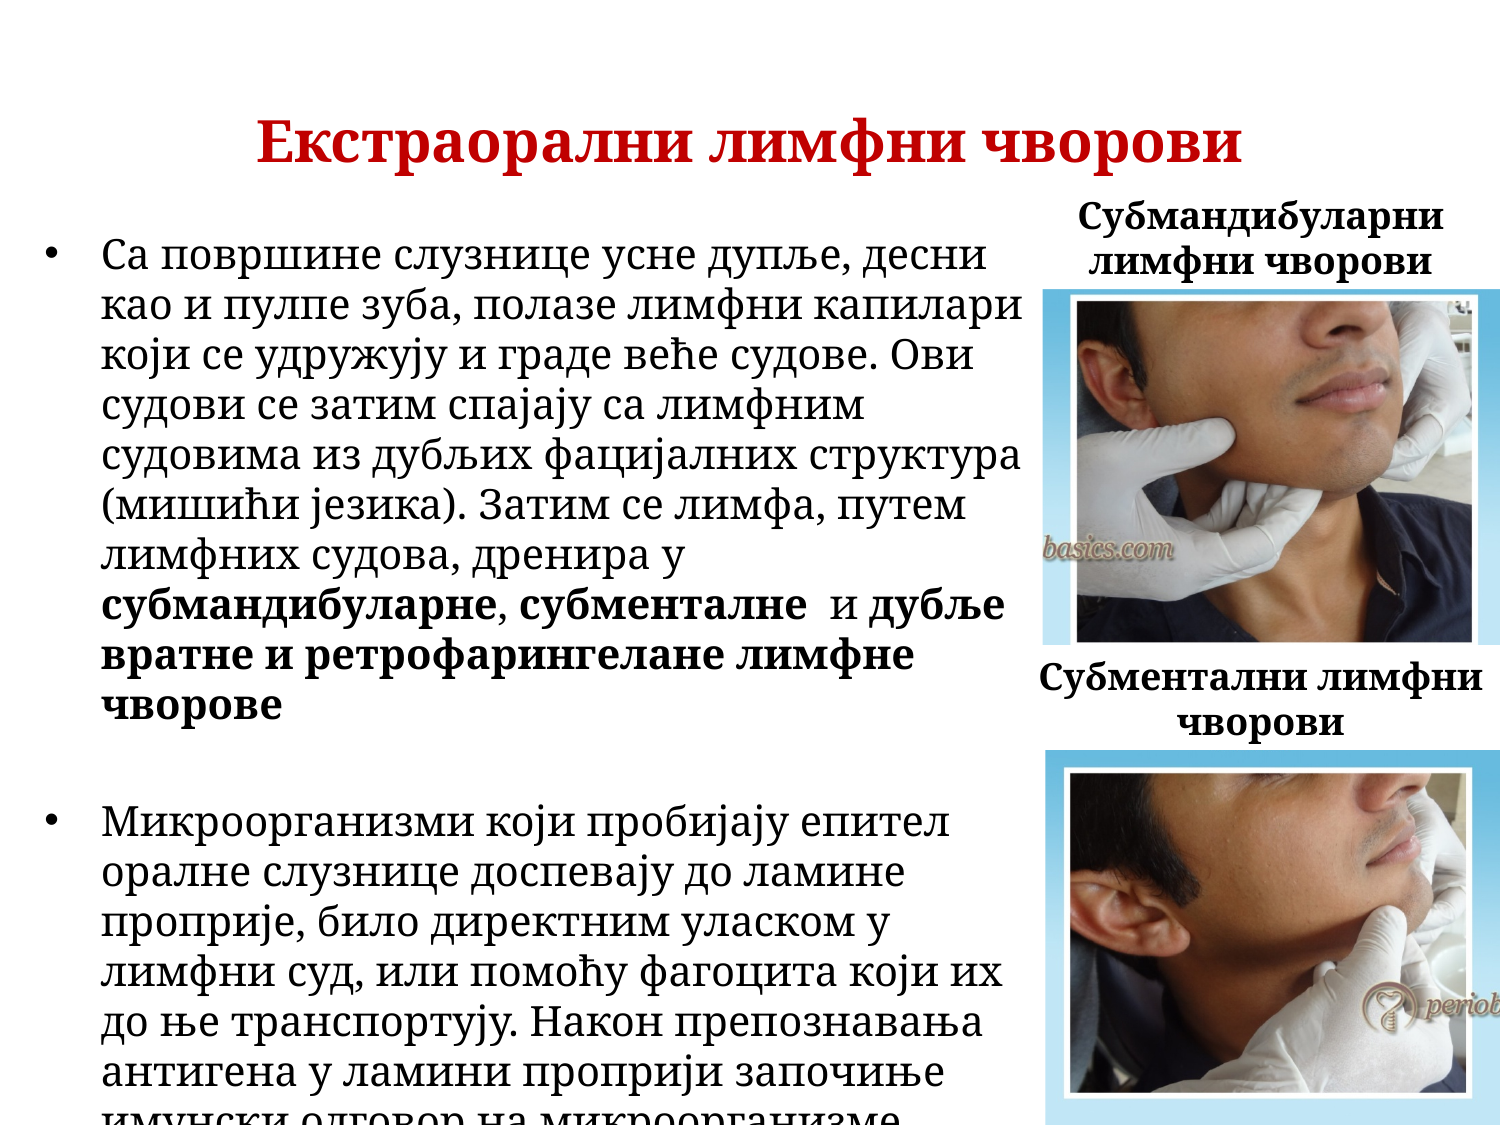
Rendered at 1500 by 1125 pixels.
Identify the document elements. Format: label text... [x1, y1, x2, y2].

picture [1042, 207, 1500, 670]
title Екстраорални лимфни чворови [74, 44, 1426, 219]
list Са површине слузнице усне дупље, десни као и пулпе зуба, полазе лимфни капилари који се удружују и граде веће судове. Ови судови се затим спајају са лимфним судовима из дубљих фацијалних структура (мишићи језика). Затим се лимфа, путем лимфних судова, дренира у субмандибуларне, субменталне и дубље вратне и ретрофарингелане лимфне чворове Микроорганизми који пробијају епител оралне слузнице доспевају до ламине проприје, било директним уласком у лимфни суд, или помоћу фагоцита који их до ње транспортују. Након препознавања антигена у ламини проприји започиње имунски одговор на микроорганизме [29, 219, 1040, 996]
text_box Субмандибуларни лимфни чворови [1021, 184, 1500, 290]
text_box Субментални лимфни чворови [1021, 645, 1500, 750]
picture [1045, 686, 1500, 1125]
